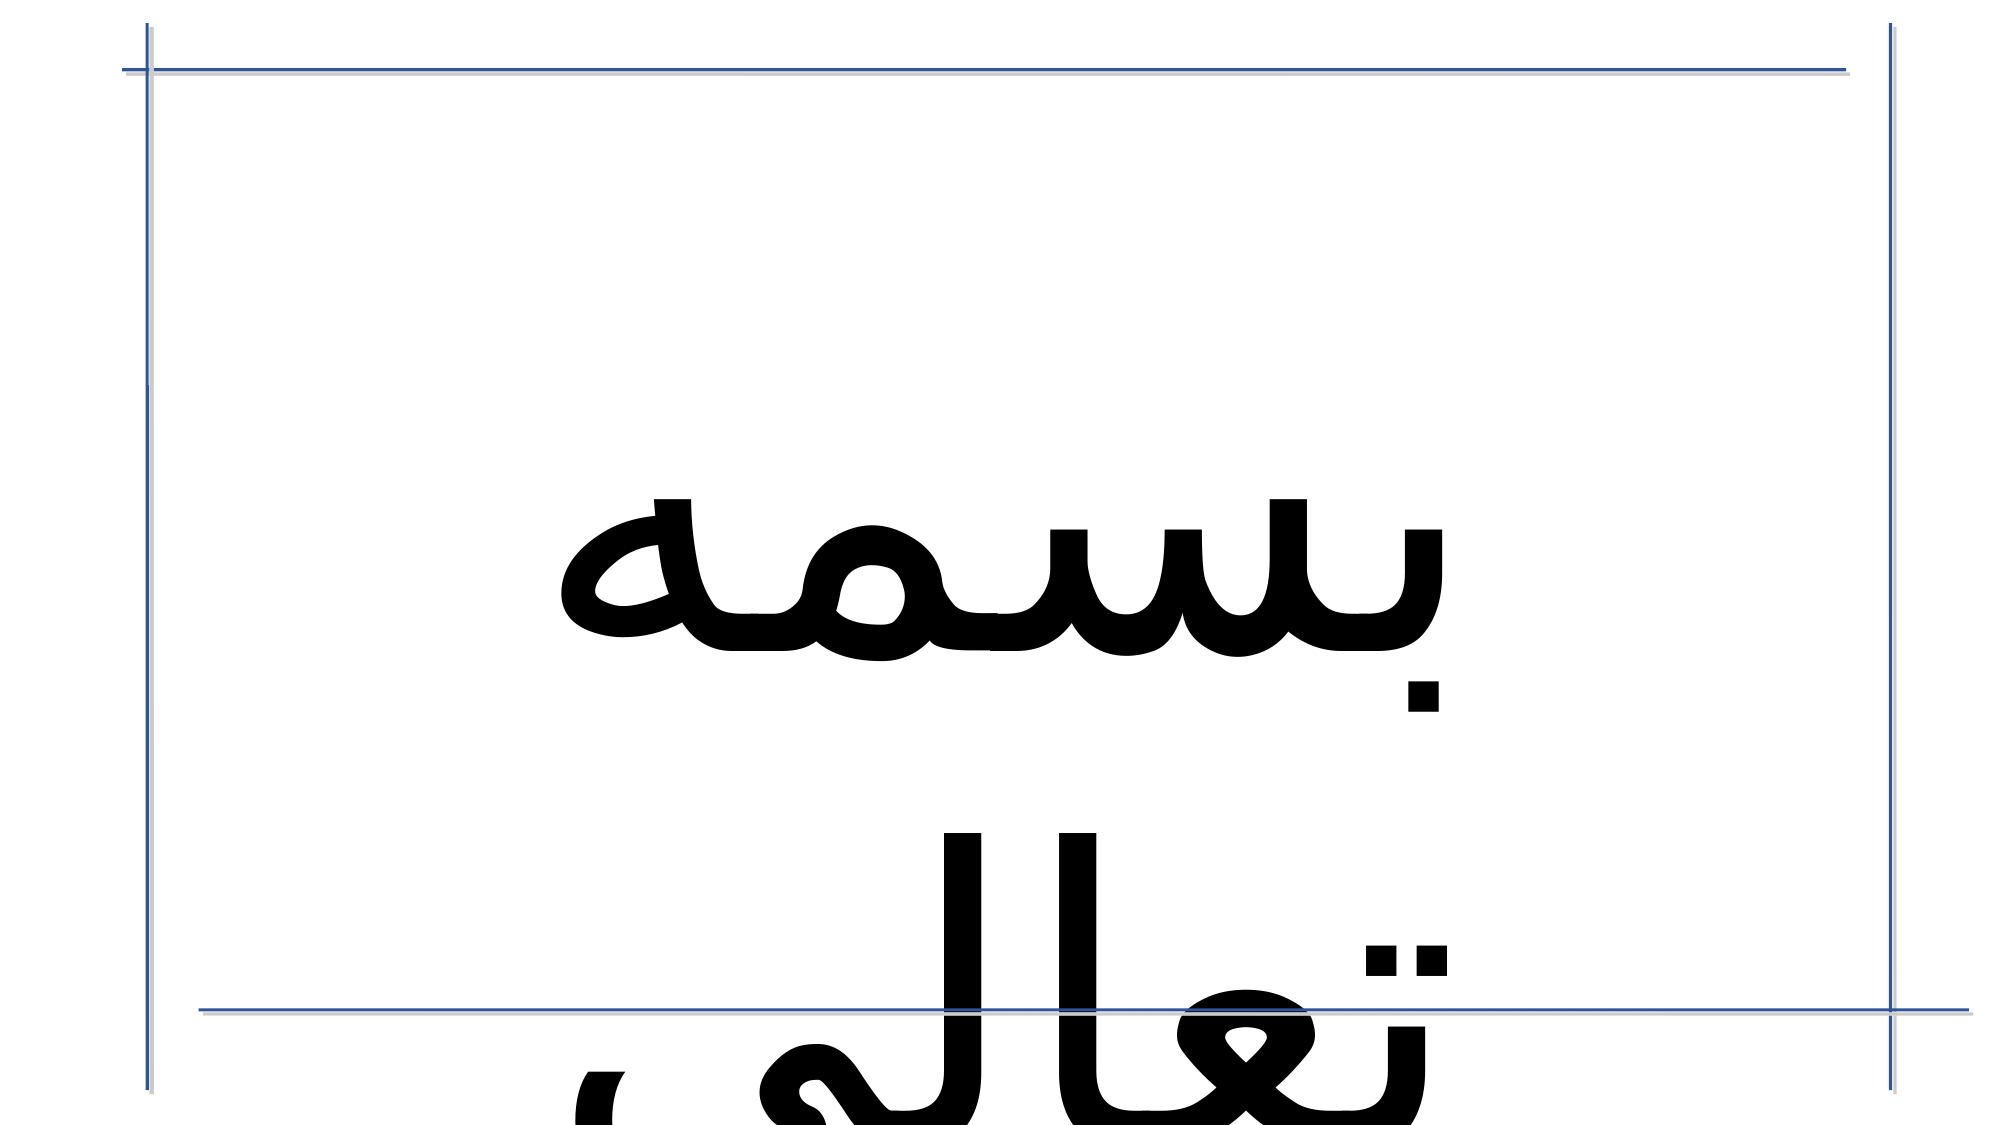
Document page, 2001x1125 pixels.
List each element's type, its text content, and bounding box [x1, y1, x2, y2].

text_box بسمه تعالی [122, 229, 1891, 1125]
